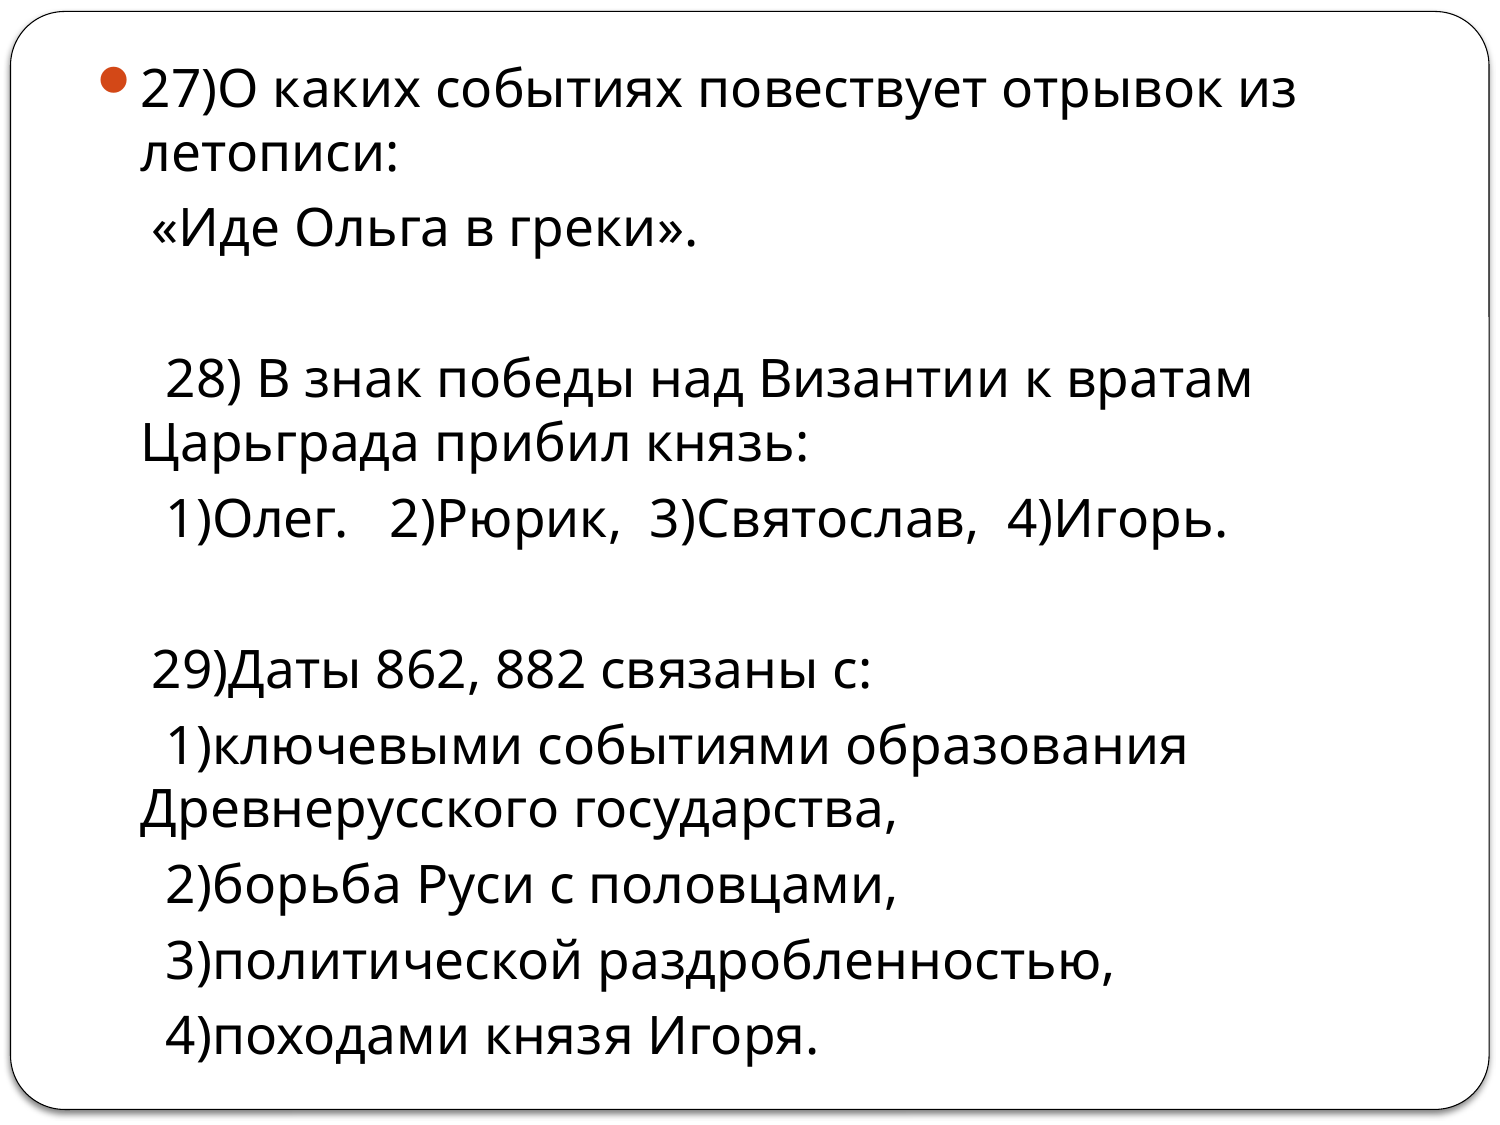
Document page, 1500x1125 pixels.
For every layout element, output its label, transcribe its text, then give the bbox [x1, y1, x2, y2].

list 27)О каких событиях повествует отрывок из летописи: «Иде Ольга в греки». 28) В знак победы над Византии к вратам Царьграда прибил князь: 1)Олег. 2)Рюрик, 3)Святослав, 4)Игорь. 29)Даты 862, 882 связаны с: 1)ключевыми событиями образования Древнерусского государства, 2)борьба Руси с половцами, 3)политической раздробленностью, 4)походами князя Игоря. [82, 46, 1425, 1079]
